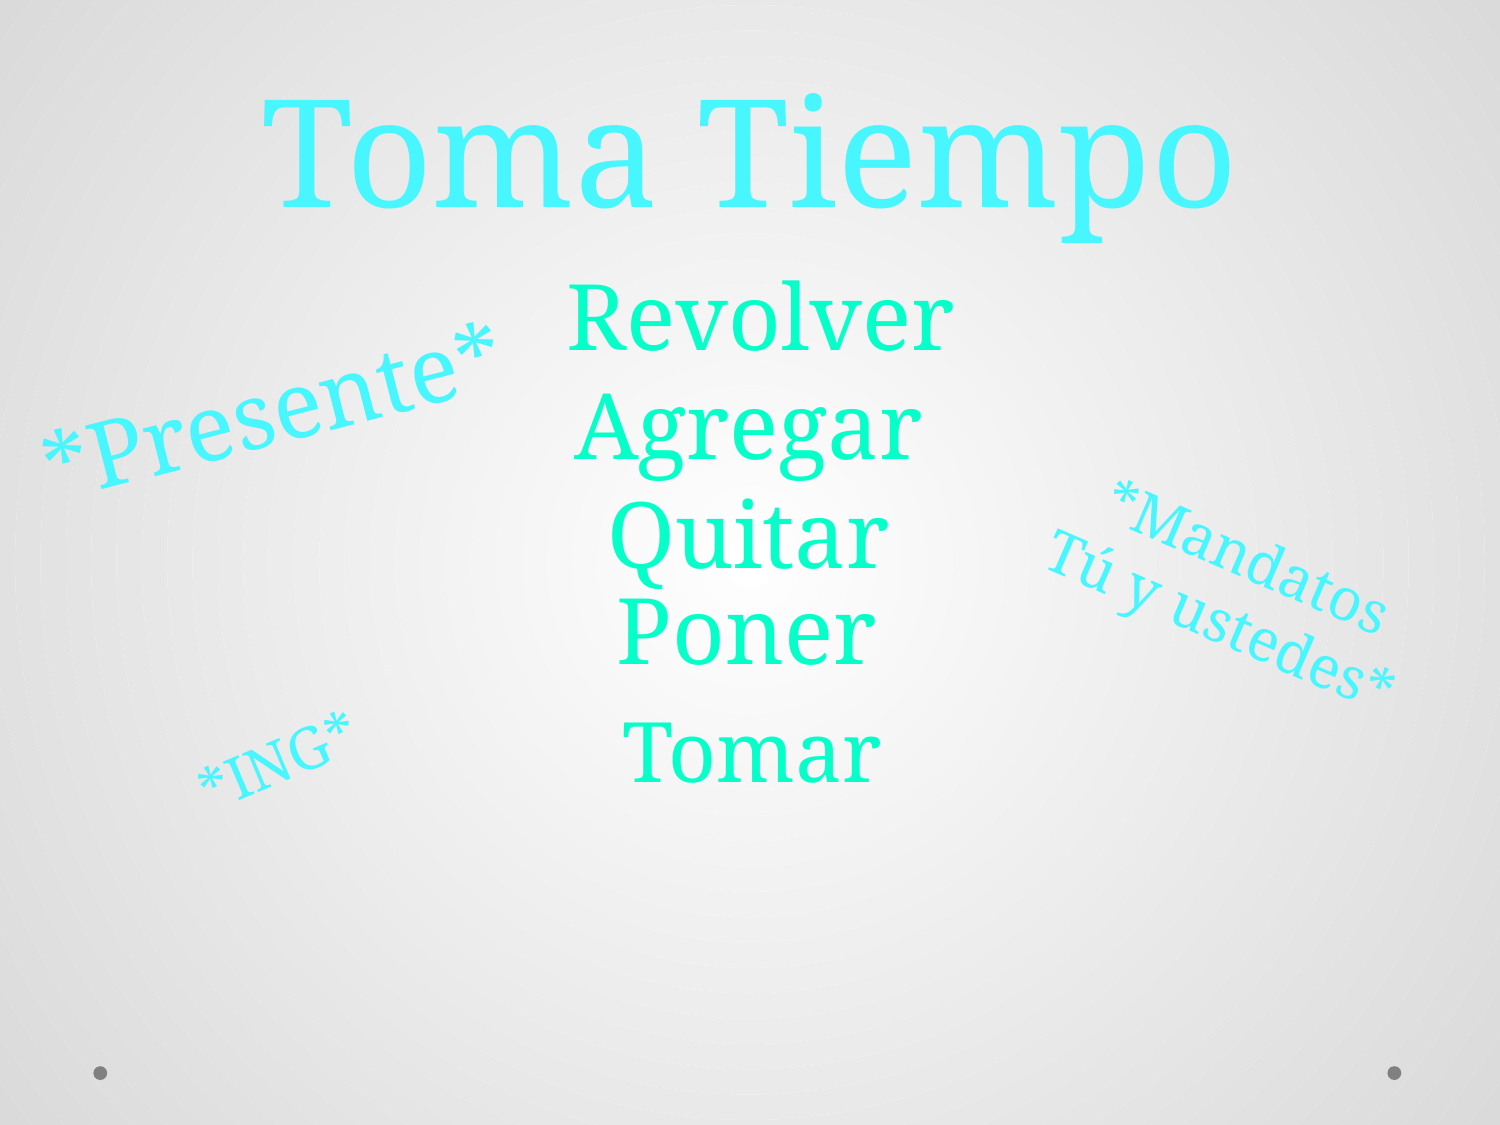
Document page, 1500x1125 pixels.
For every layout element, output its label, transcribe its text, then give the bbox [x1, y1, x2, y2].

text_box *Mandatos Tú y ustedes* [1019, 436, 1451, 739]
text_box Quitar [562, 469, 935, 594]
text_box *Presente* [14, 278, 554, 531]
text_box *ING* [171, 682, 385, 837]
text_box Tomar [607, 691, 897, 807]
text_box Poner [338, 565, 1156, 691]
text_box Agregar [538, 360, 959, 486]
title Toma Tiempo [112, 99, 1388, 246]
text_box Revolver [551, 251, 970, 376]
